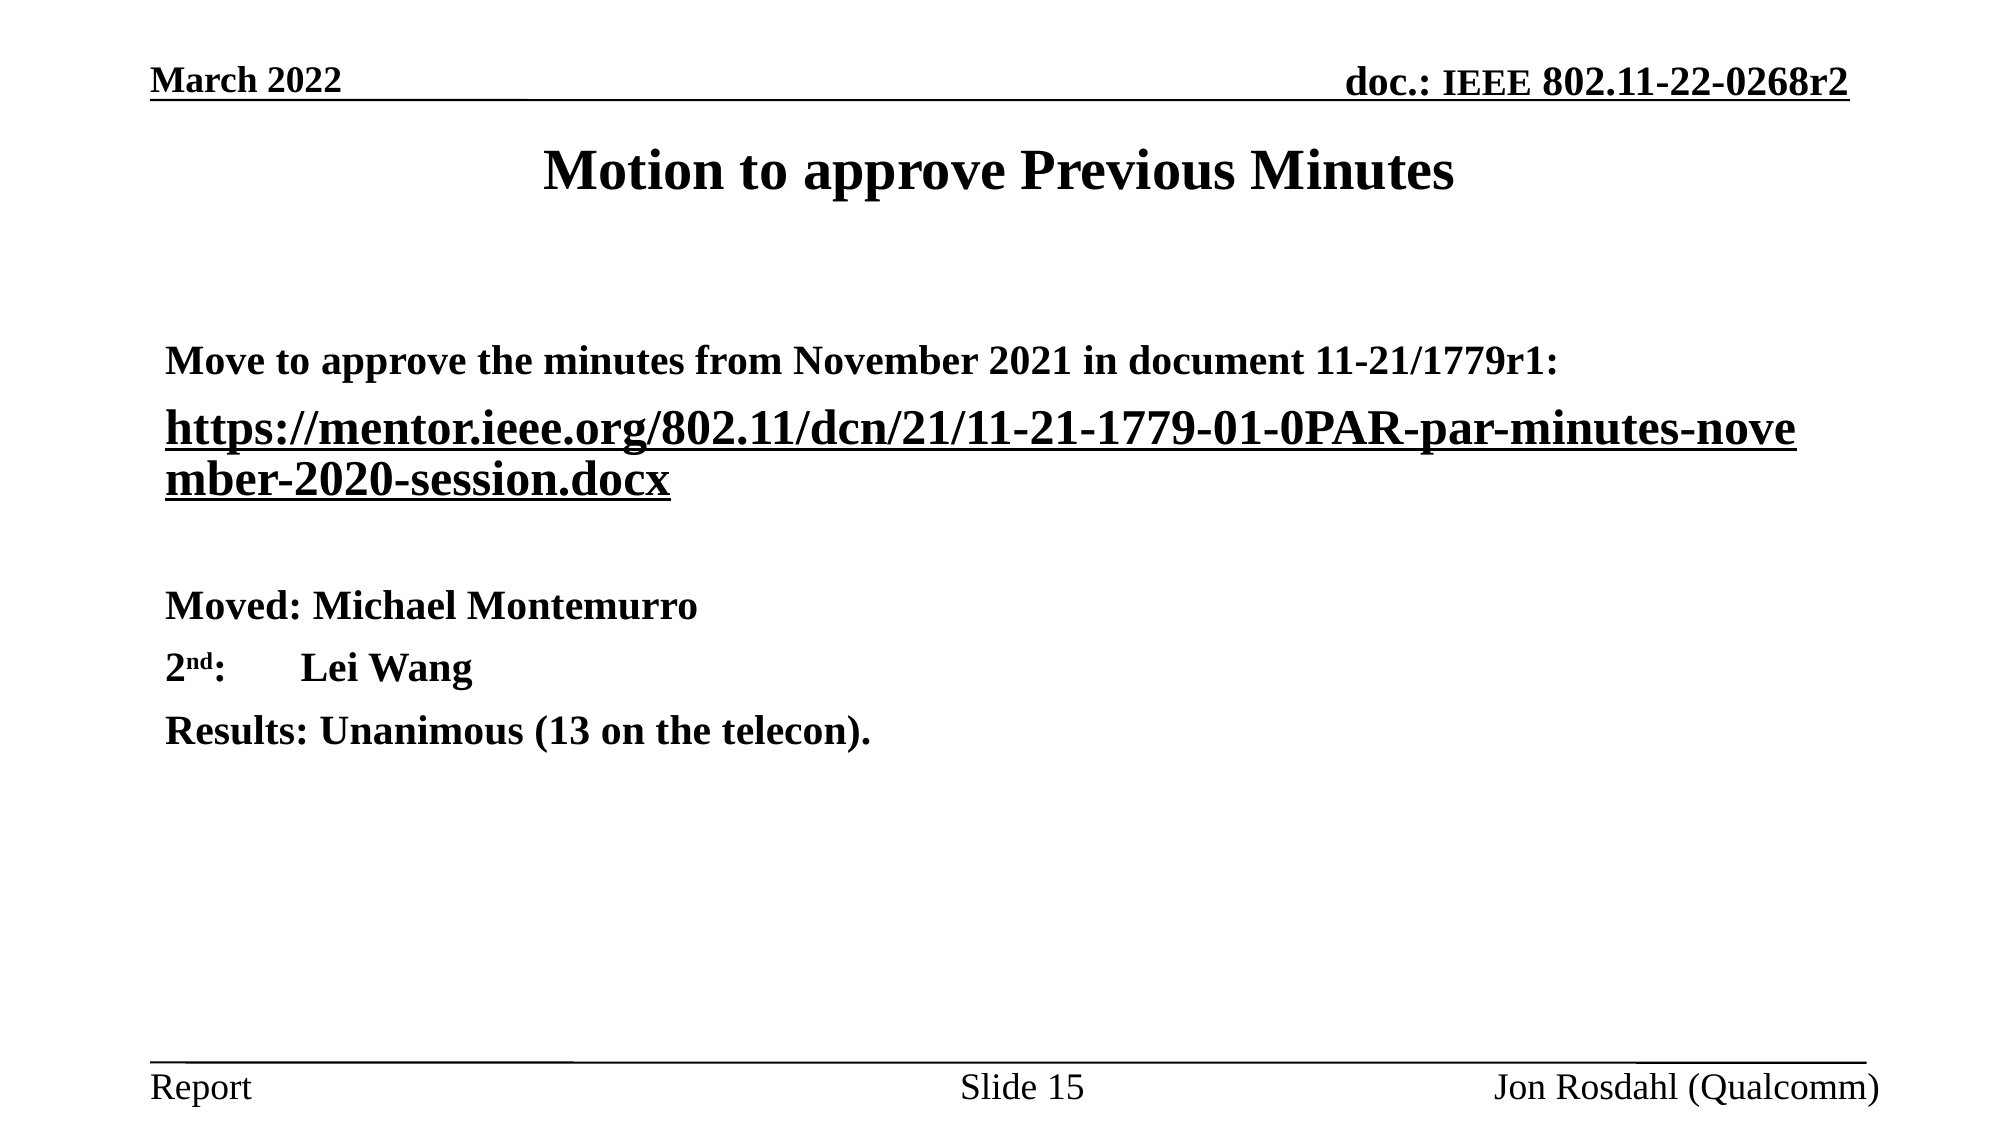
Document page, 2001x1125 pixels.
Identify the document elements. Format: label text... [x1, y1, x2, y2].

title Motion to approve Previous Minutes [149, 112, 1850, 221]
slide_number Slide 15 [950, 1061, 1095, 1125]
footer Jon Rosdahl (Qualcomm) [1436, 1061, 1881, 1108]
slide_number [149, 49, 431, 100]
list Move to approve the minutes from November 2021 in document 11-21/1779r1: https://mentor.ieee.org/802.11/dcn/21/11-21-1779-01-0PAR-par-minutes-november-2020-session.docx Moved: Michael Montemurro 2nd: Lei Wang Results: Unanimous (13 on the telecon). [149, 324, 1850, 1000]
